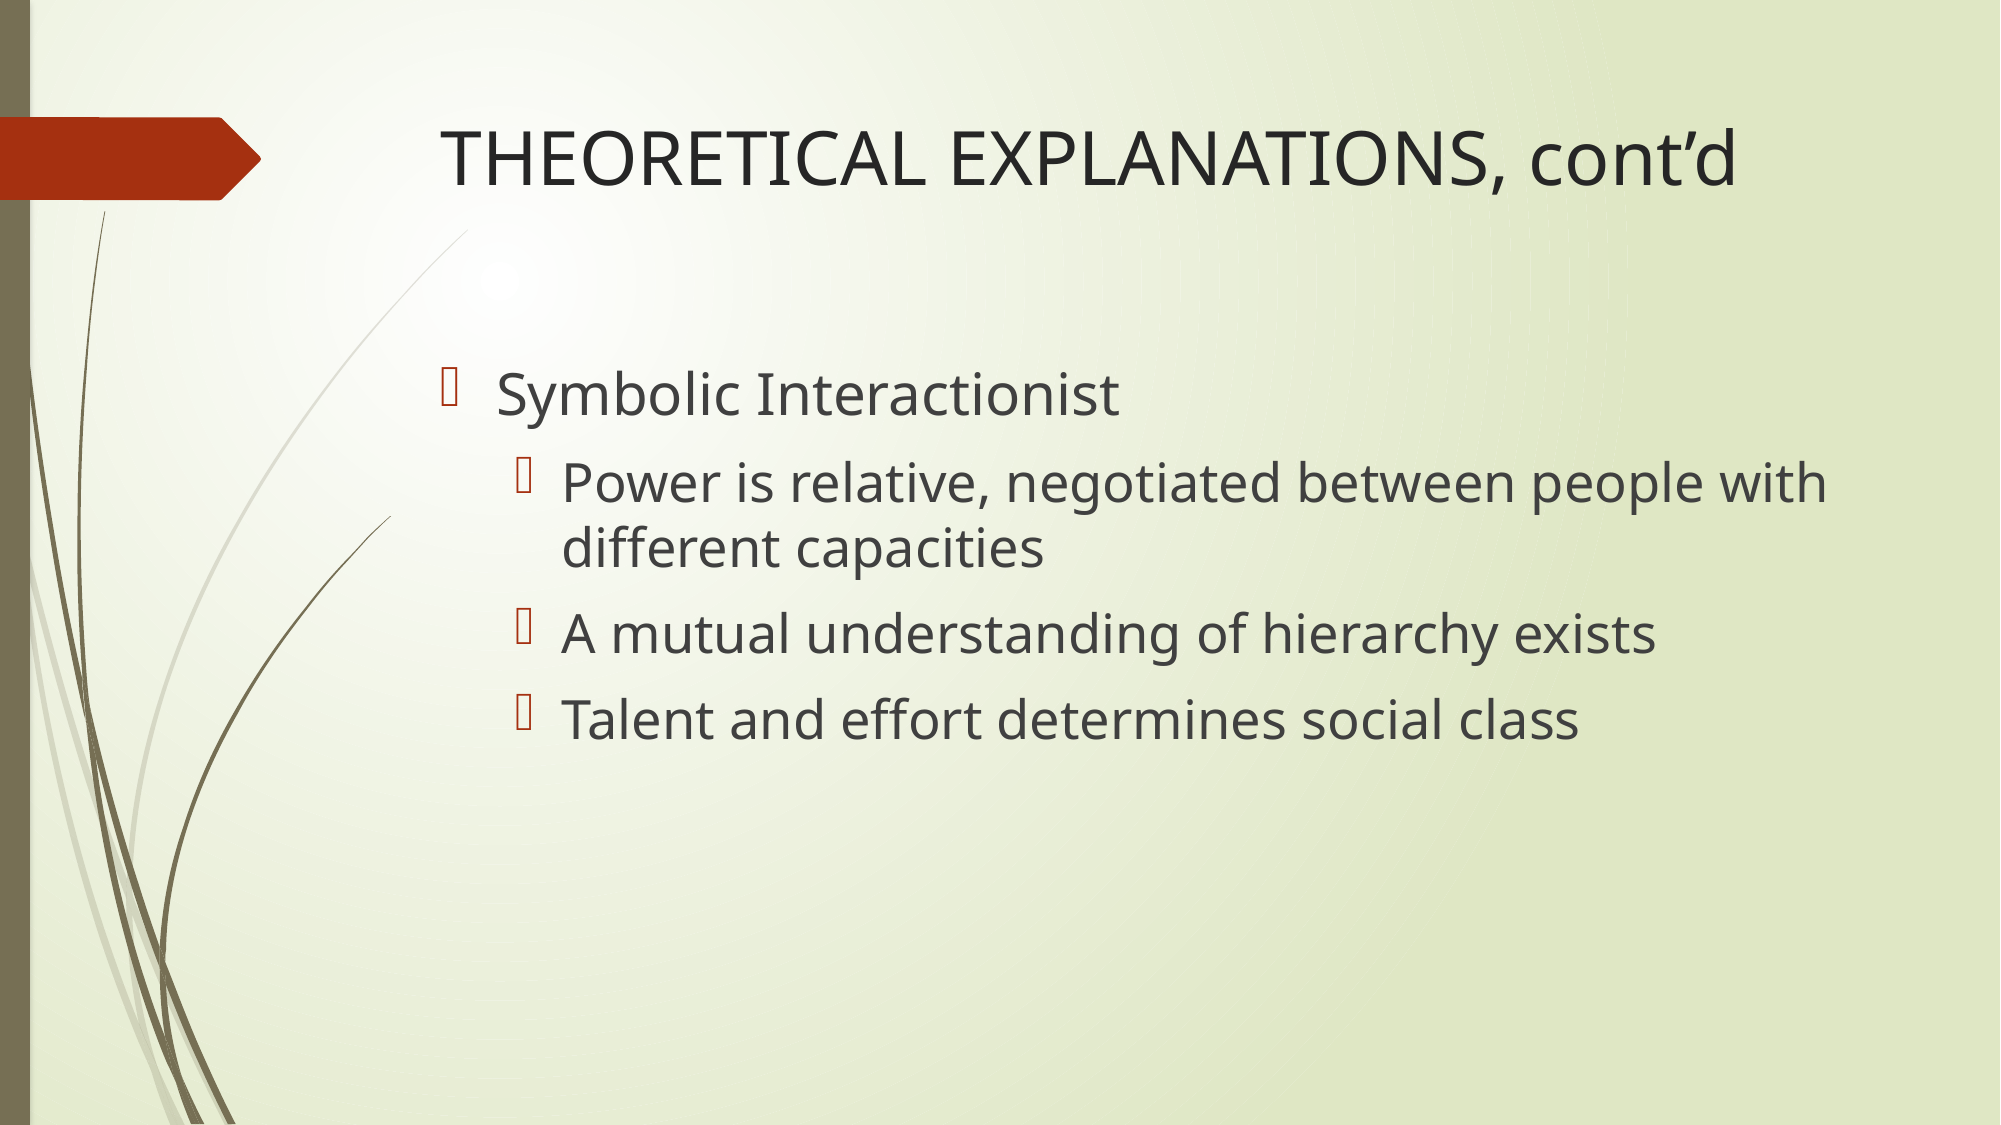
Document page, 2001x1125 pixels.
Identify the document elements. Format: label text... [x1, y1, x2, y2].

list Symbolic Interactionist Power is relative, negotiated between people with different capacities A mutual understanding of hierarchy exists Talent and effort determines social class [424, 350, 1888, 970]
title THEORETICAL EXPLANATIONS, cont’d [425, 102, 1888, 313]
